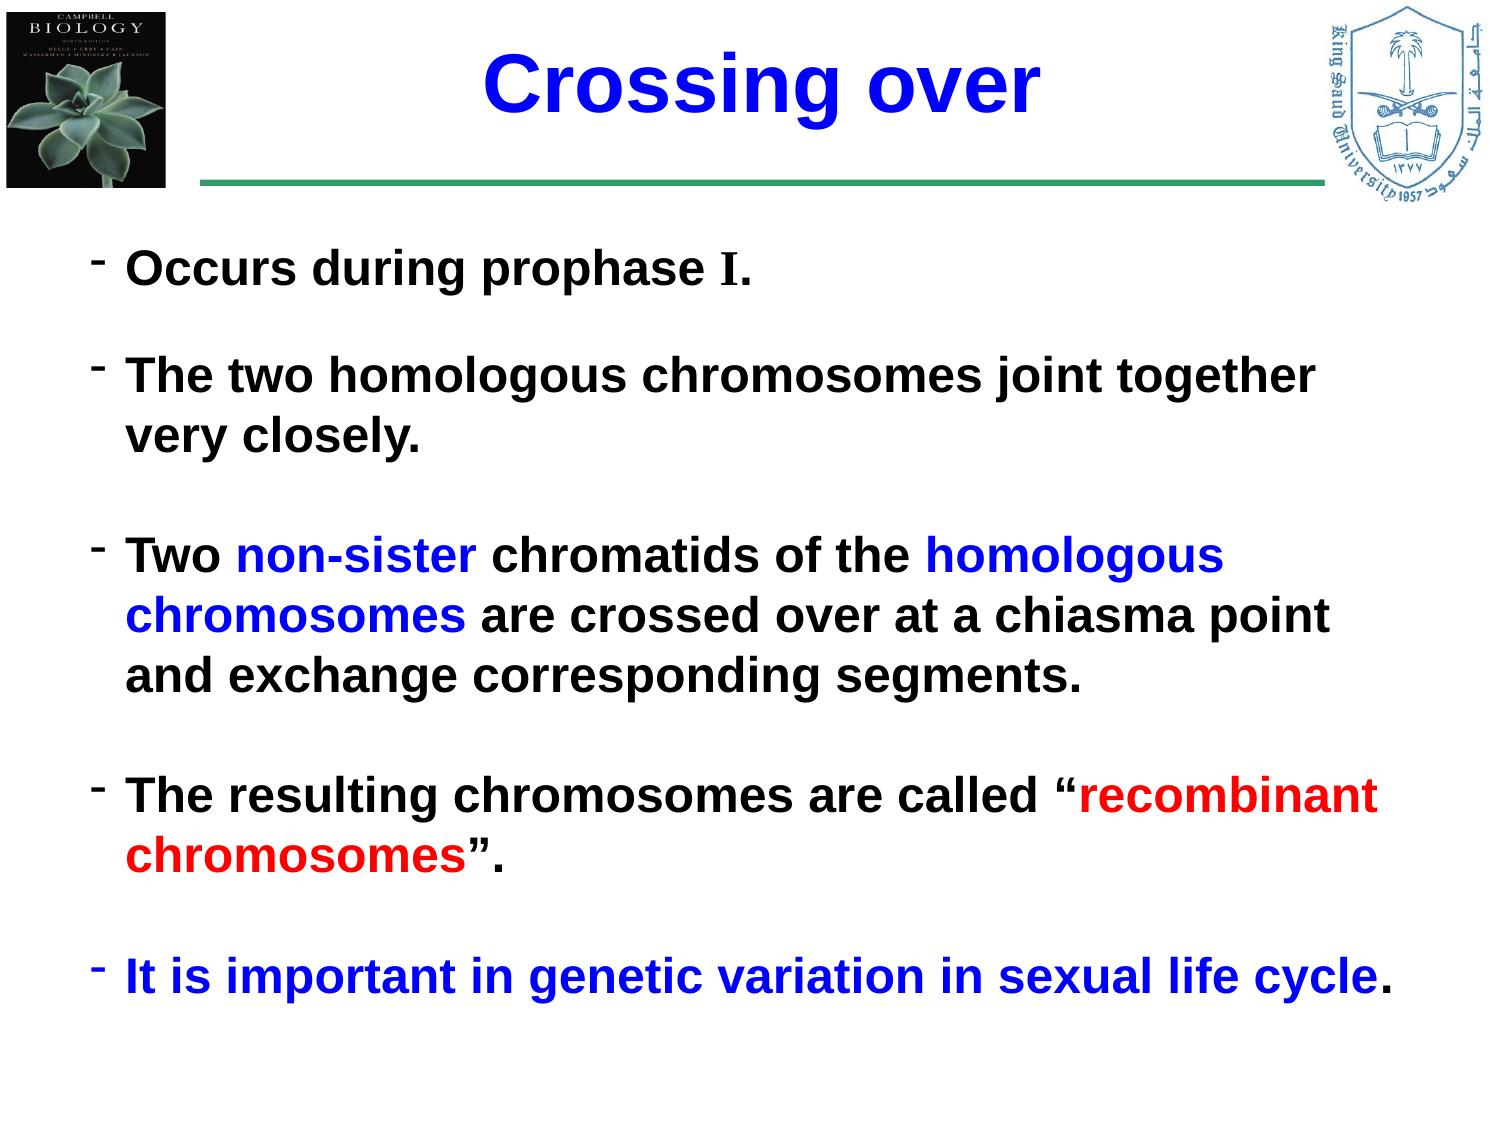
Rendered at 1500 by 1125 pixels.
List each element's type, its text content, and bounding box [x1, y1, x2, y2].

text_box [5, 0, 1488, 209]
text_box Occurs during prophase I. The two homologous chromosomes joint together very closely. Two non-sister chromatids of the homologous chromosomes are crossed over at a chiasma point and exchange corresponding segments. The resulting chromosomes are called “recombinant chromosomes”. It is important in genetic variation in sexual life cycle. [74, 228, 1438, 1011]
